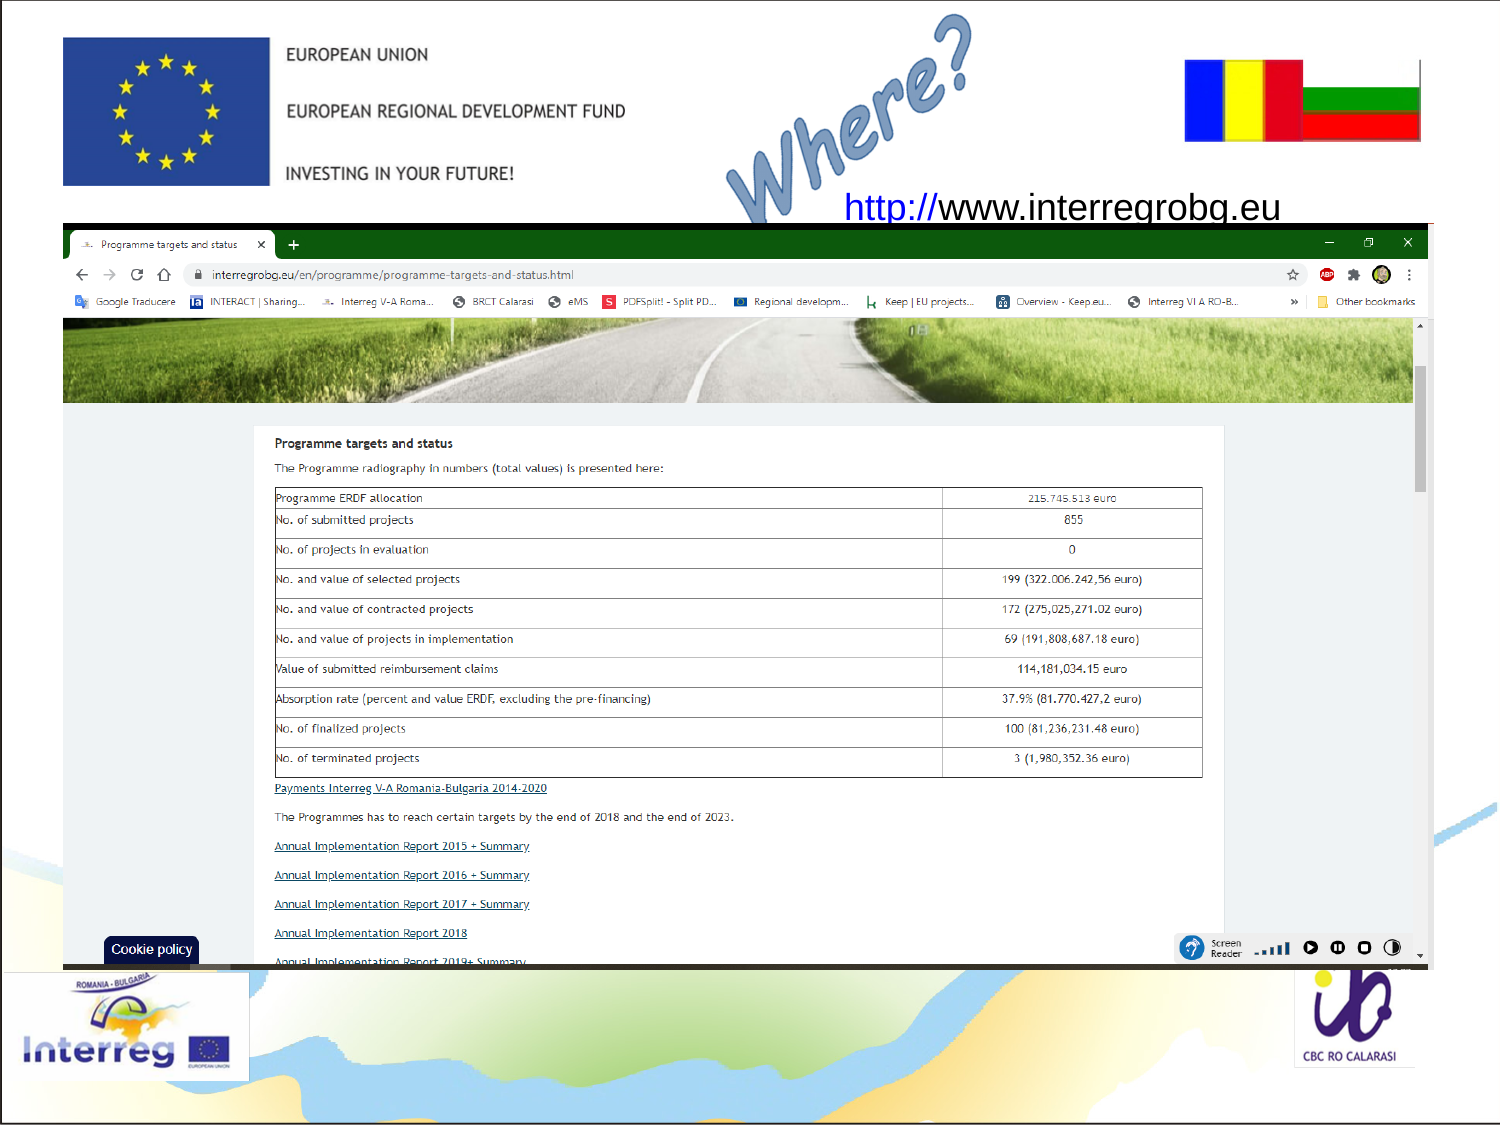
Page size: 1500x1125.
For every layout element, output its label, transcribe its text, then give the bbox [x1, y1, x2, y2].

text_box http://www.interregrobg.eu [829, 175, 1307, 222]
picture [0, 0, 1500, 1125]
